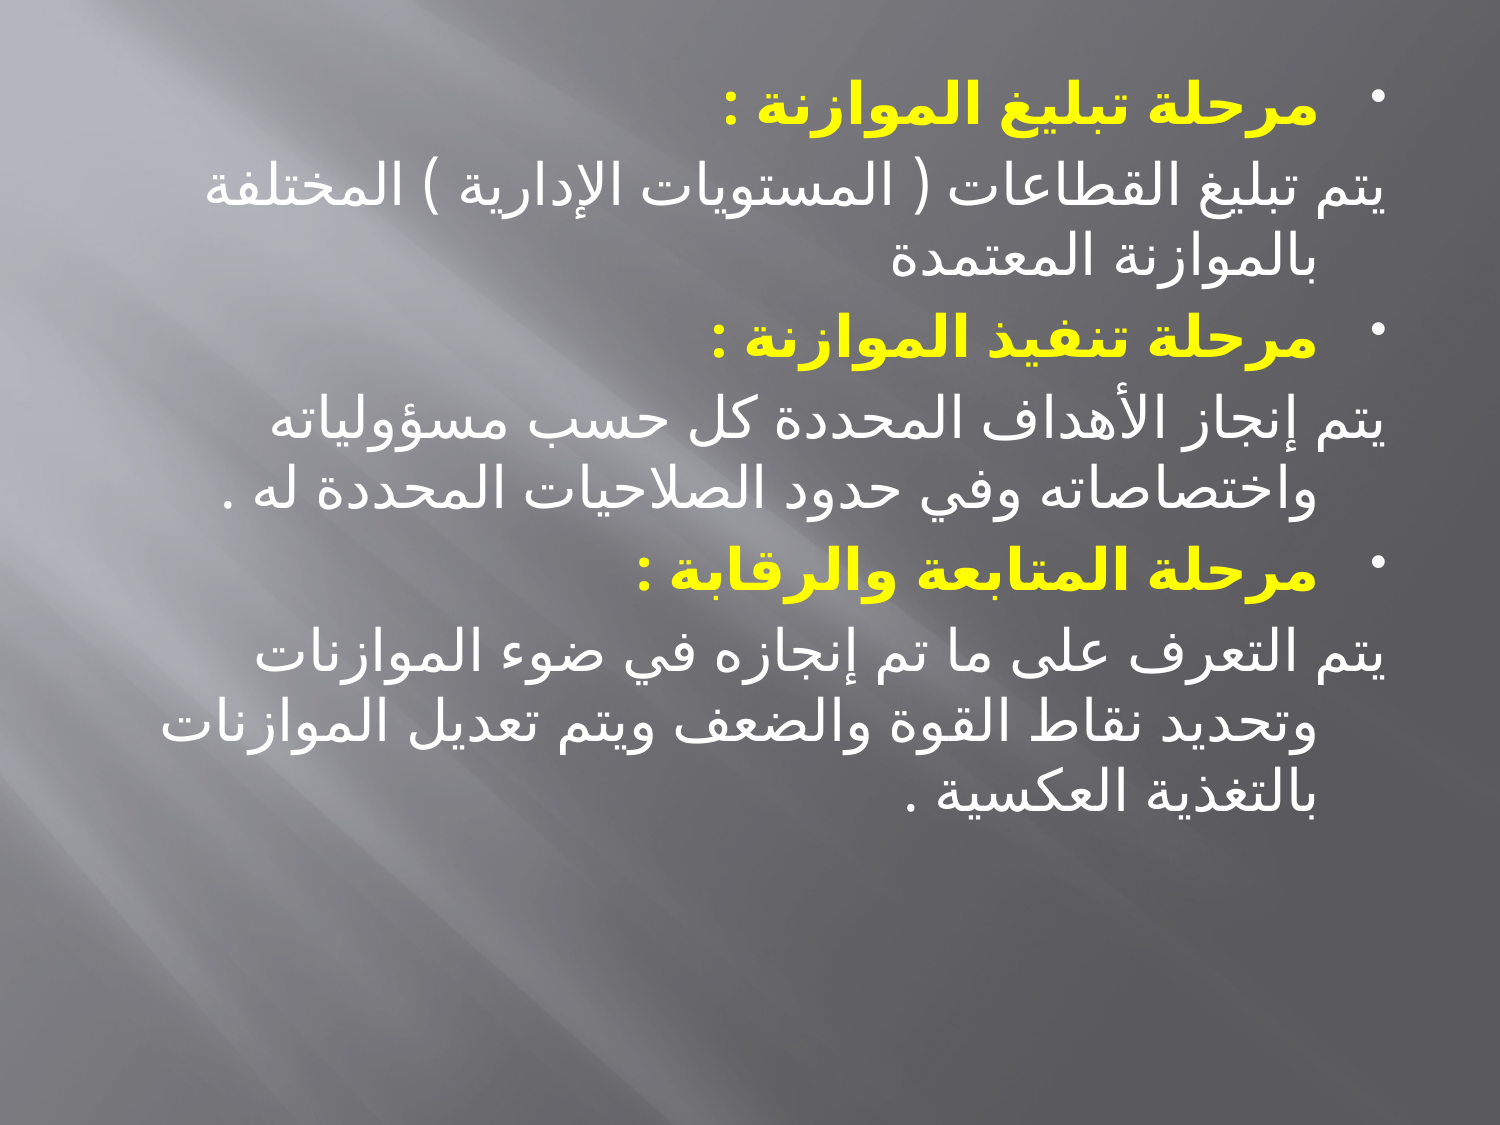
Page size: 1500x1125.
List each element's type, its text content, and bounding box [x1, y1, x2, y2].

list مرحلة تبليغ الموازنة : يتم تبليغ القطاعات ( المستويات الإدارية ) المختلفة بالموازنة المعتمدة مرحلة تنفيذ الموازنة : يتم إنجاز الأهداف المحددة كل حسب مسؤولياته واختصاصاته وفي حدود الصلاحيات المحددة له . مرحلة المتابعة والرقابة : يتم التعرف على ما تم إنجازه في ضوء الموازنات وتحديد نقاط القوة والضعف ويتم تعديل الموازنات بالتغذية العكسية . [75, 58, 1425, 1005]
